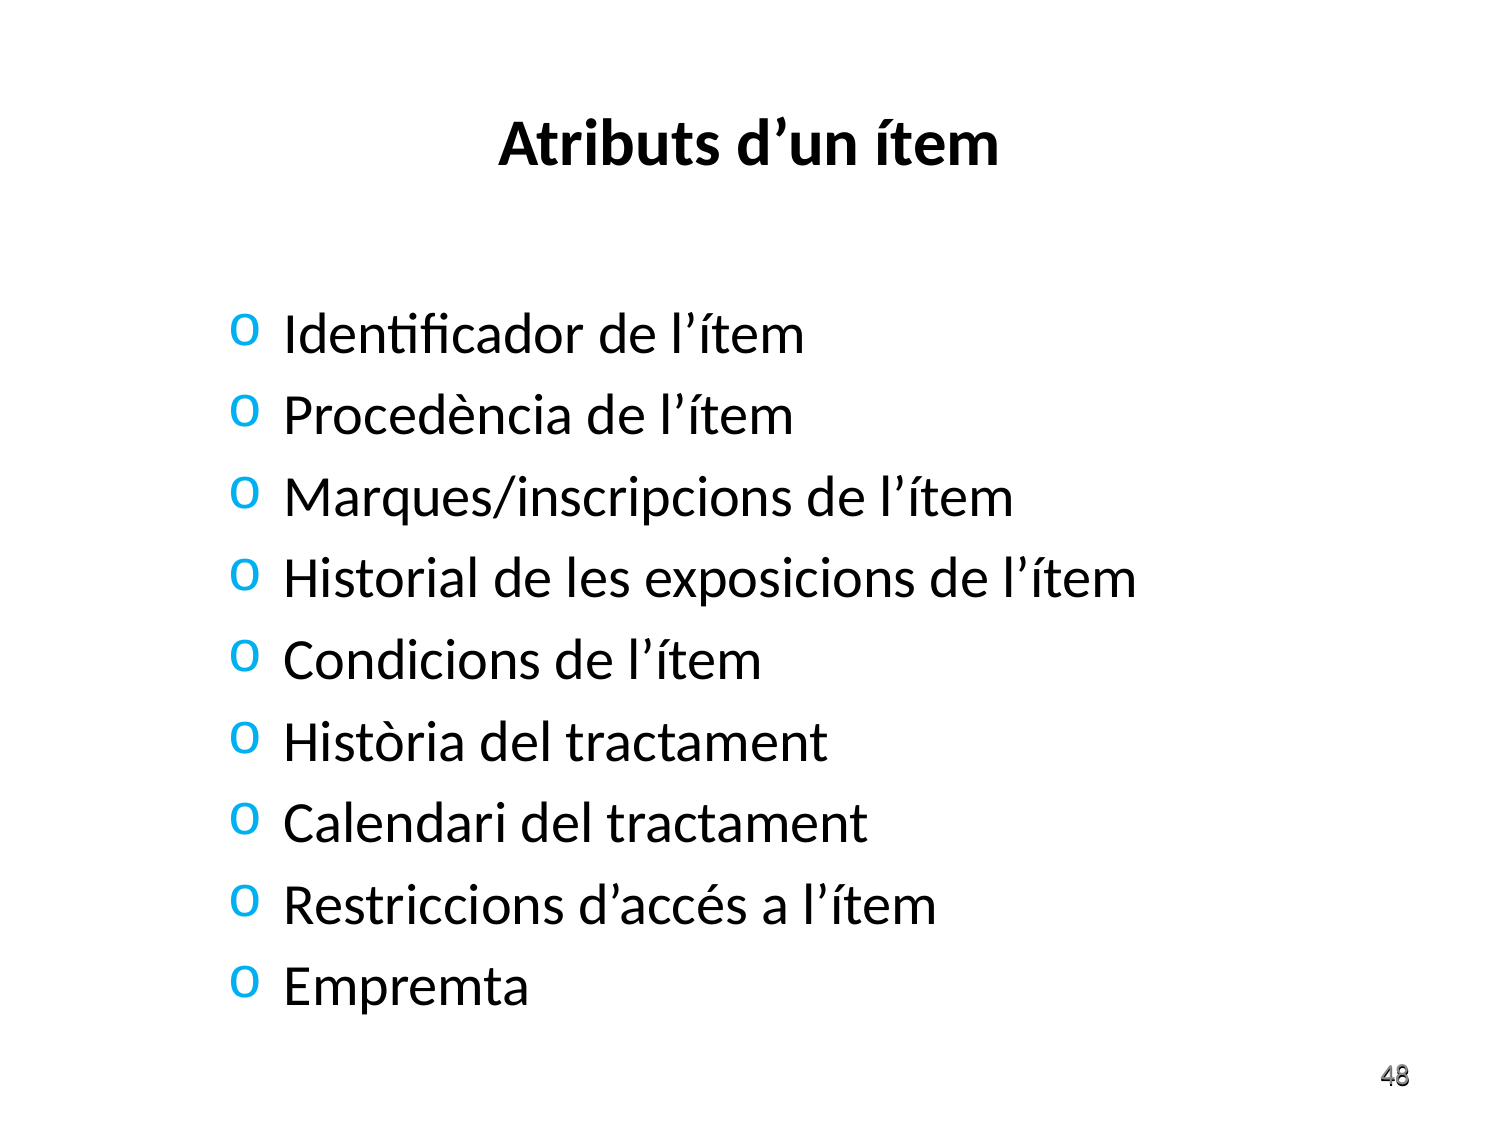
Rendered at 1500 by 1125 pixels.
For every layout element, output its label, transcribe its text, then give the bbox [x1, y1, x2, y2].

slide_number 48 [1074, 1042, 1425, 1103]
title Atributs d’un ítem [75, 45, 1425, 233]
list Identificador de l’ítem Procedència de l’ítem Marques/inscripcions de l’ítem Historial de les exposicions de l’ítem Condicions de l’ítem Història del tractament Calendari del tractament Restriccions d’accés a l’ítem Empremta [212, 287, 1425, 1088]
